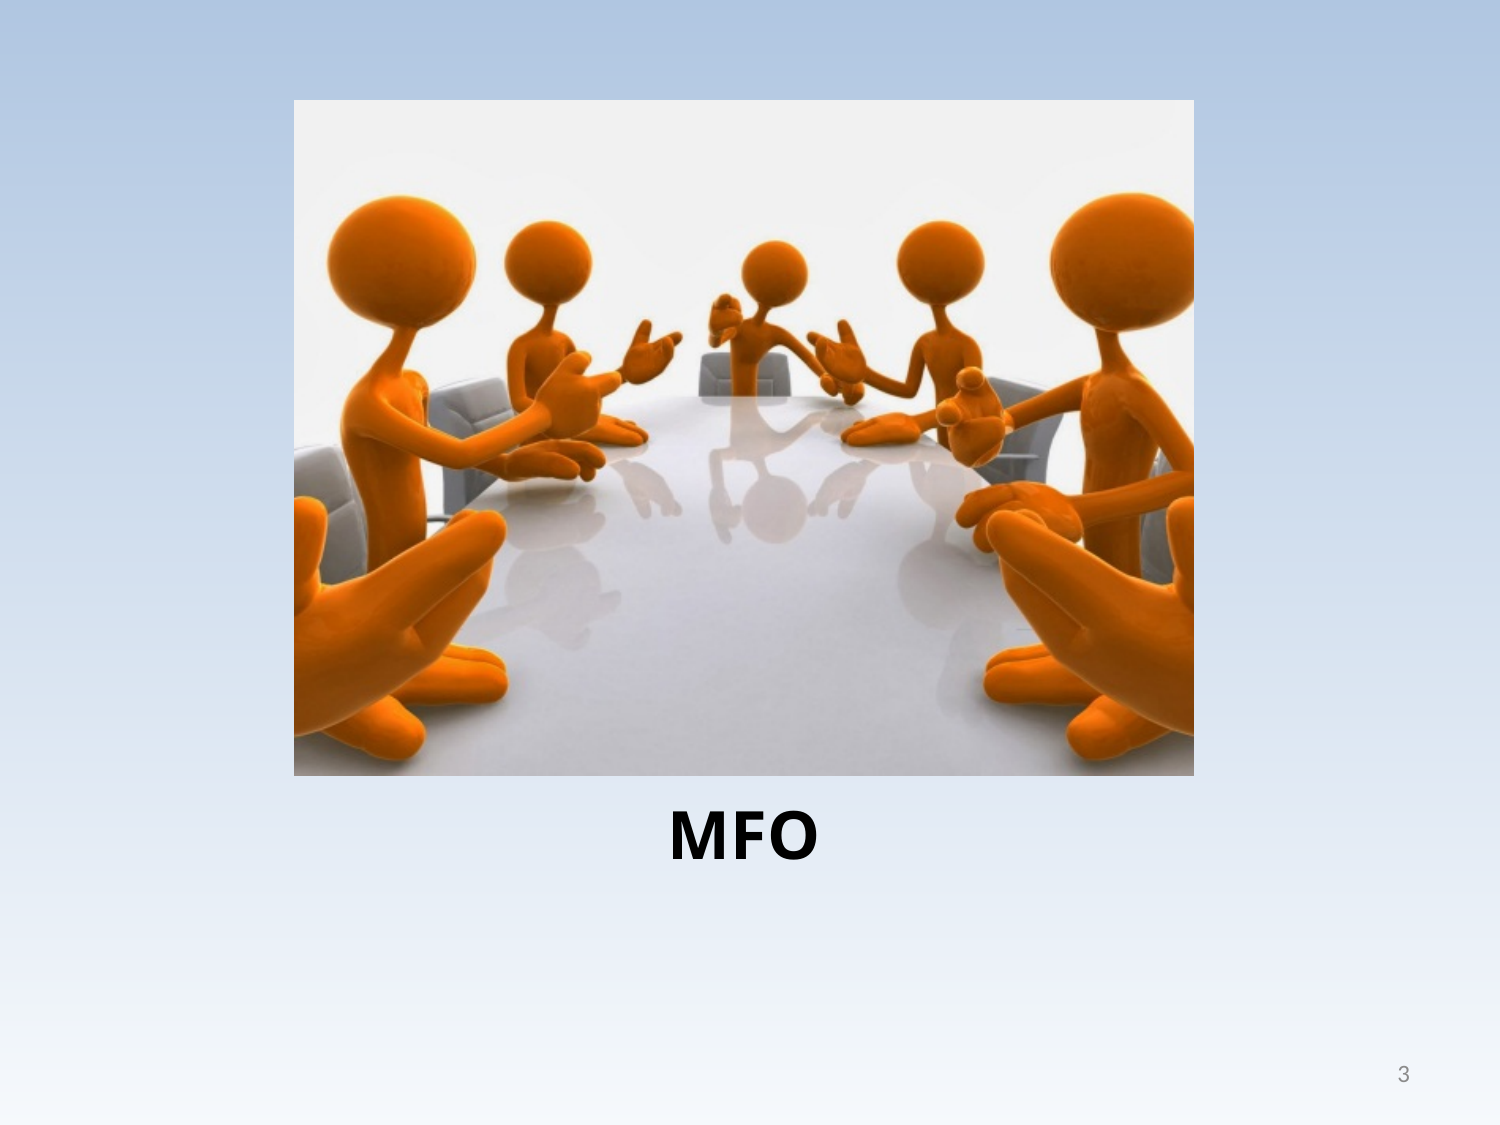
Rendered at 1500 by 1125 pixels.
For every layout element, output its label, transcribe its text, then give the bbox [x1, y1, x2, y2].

slide_number 3 [1074, 1042, 1425, 1103]
title MFO [294, 787, 1194, 881]
picture [293, 100, 1195, 776]
